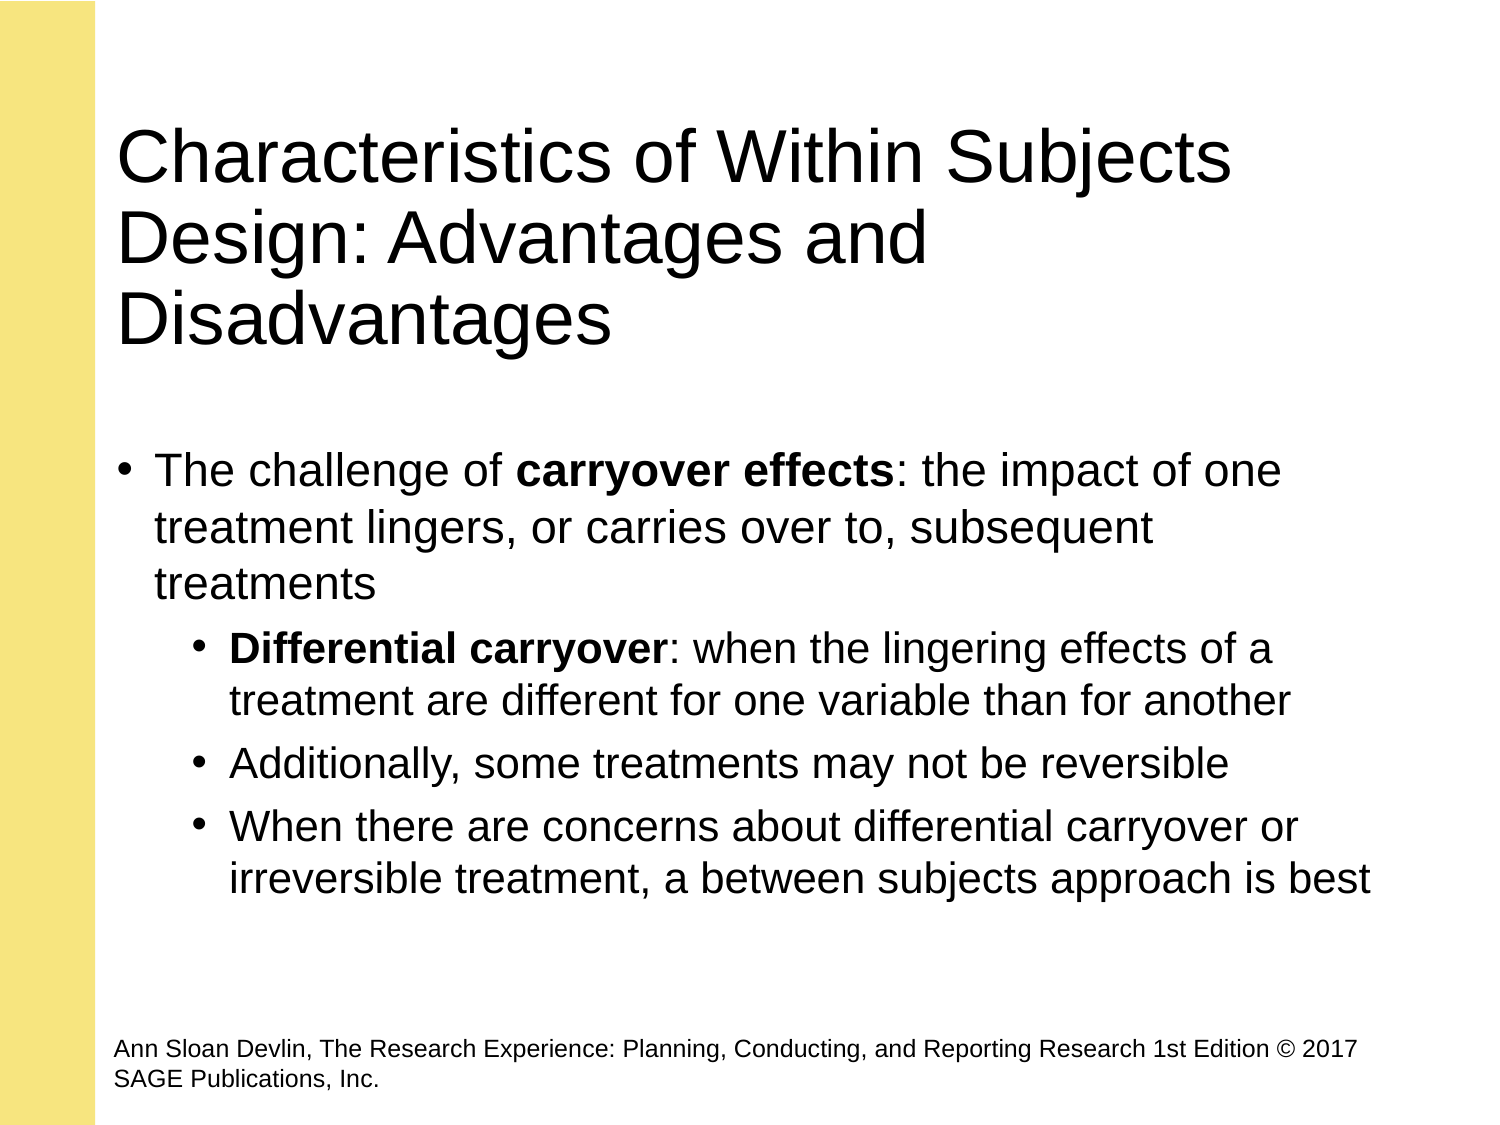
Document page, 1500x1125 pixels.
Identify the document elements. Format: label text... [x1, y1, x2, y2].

list The challenge of carryover effects: the impact of one treatment lingers, or carries over to, subsequent treatments Differential carryover: when the lingering effects of a treatment are different for one variable than for another Additionally, some treatments may not be reversible When there are concerns about differential carryover or irreversible treatment, a between subjects approach is best [101, 432, 1396, 966]
title Characteristics of Within Subjects Design: Advantages and Disadvantages [101, 119, 1396, 359]
picture [0, 1, 96, 1125]
